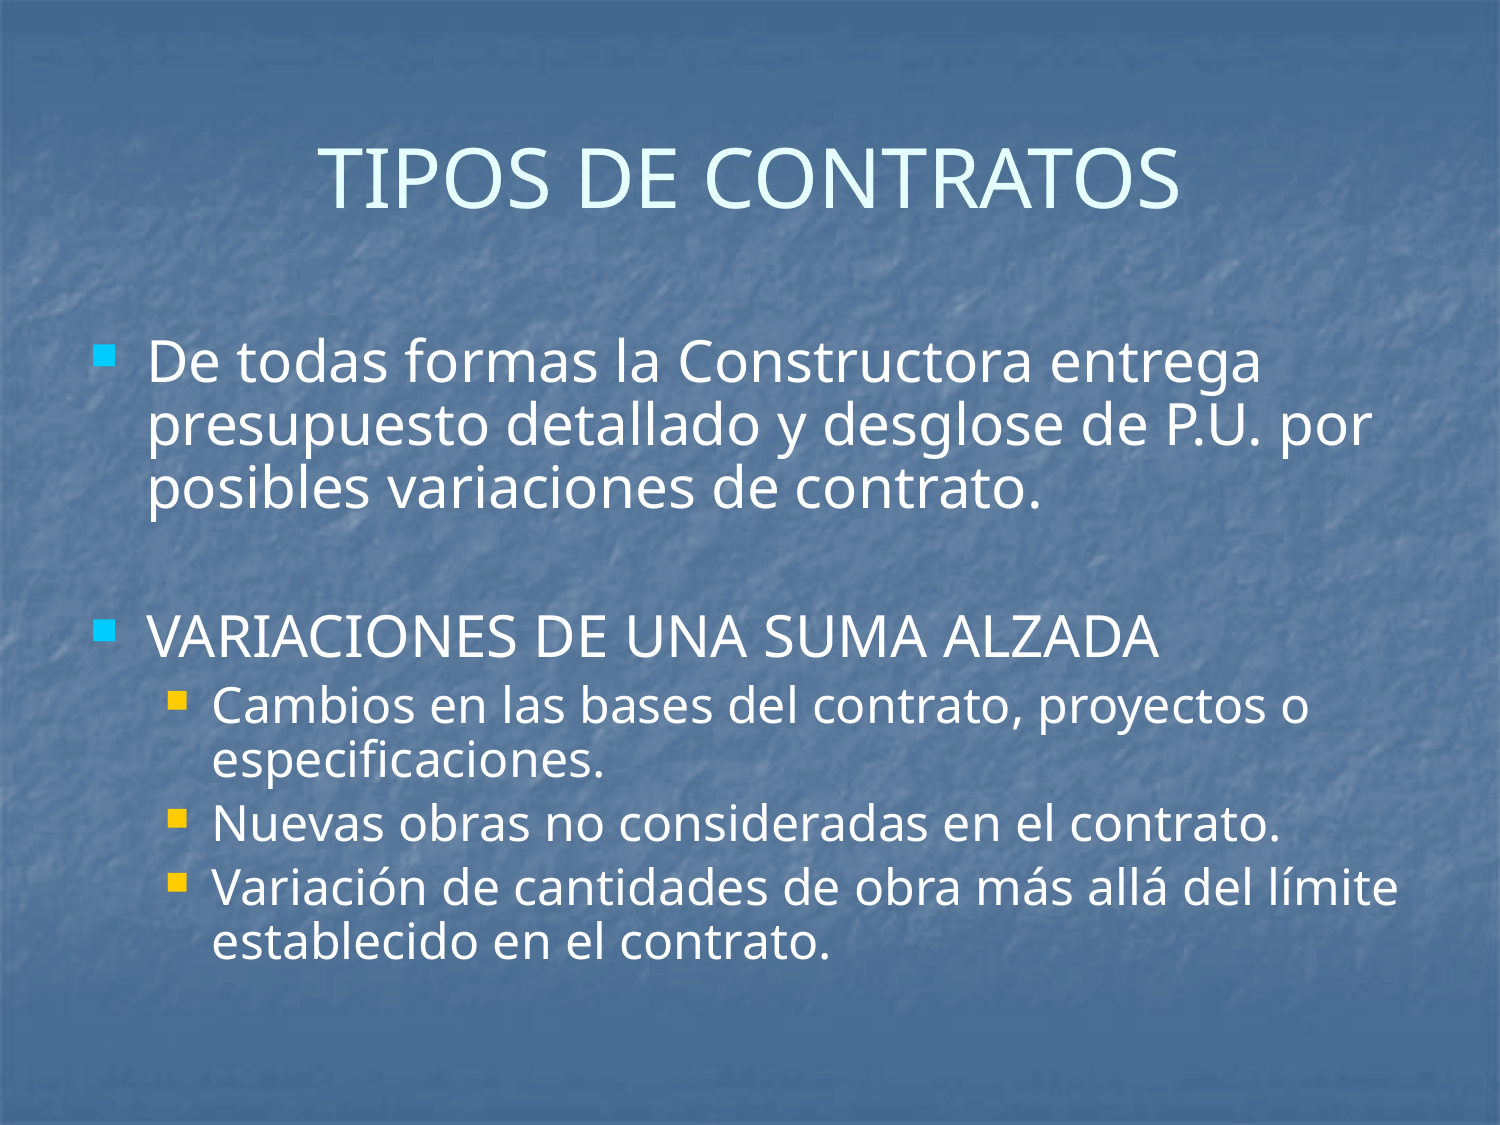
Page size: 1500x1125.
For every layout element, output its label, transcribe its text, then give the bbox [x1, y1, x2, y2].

title TIPOS DE CONTRATOS [74, 62, 1426, 288]
list De todas formas la Constructora entrega presupuesto detallado y desglose de P.U. por posibles variaciones de contrato. VARIACIONES DE UNA SUMA ALZADA Cambios en las bases del contrato, proyectos o especificaciones. Nuevas obras no consideradas en el contrato. Variación de cantidades de obra más allá del límite establecido en el contrato. [74, 324, 1426, 1001]
